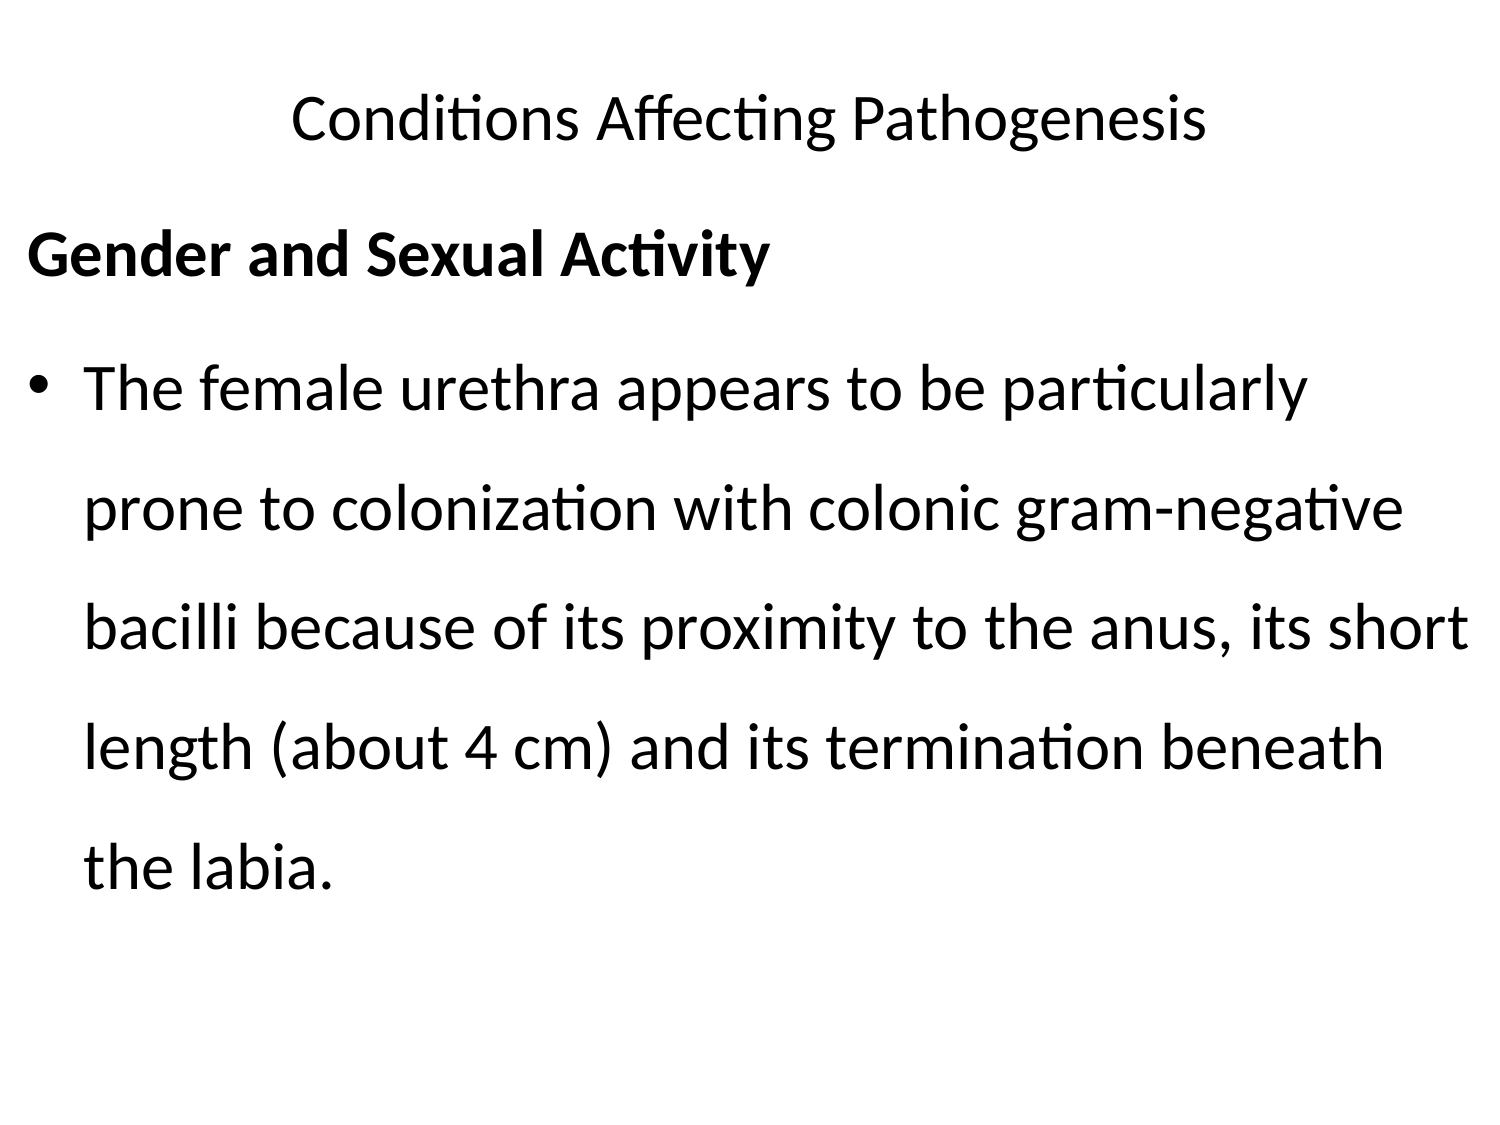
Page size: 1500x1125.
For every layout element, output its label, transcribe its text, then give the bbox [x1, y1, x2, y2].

list Gender and Sexual Activity The female urethra appears to be particularly prone to colonization with colonic gram-negative bacilli because of its proximity to the anus, its short length (about 4 cm) and its termination beneath the labia. [12, 162, 1500, 1125]
title Conditions Affecting Pathogenesis [75, 45, 1425, 162]
